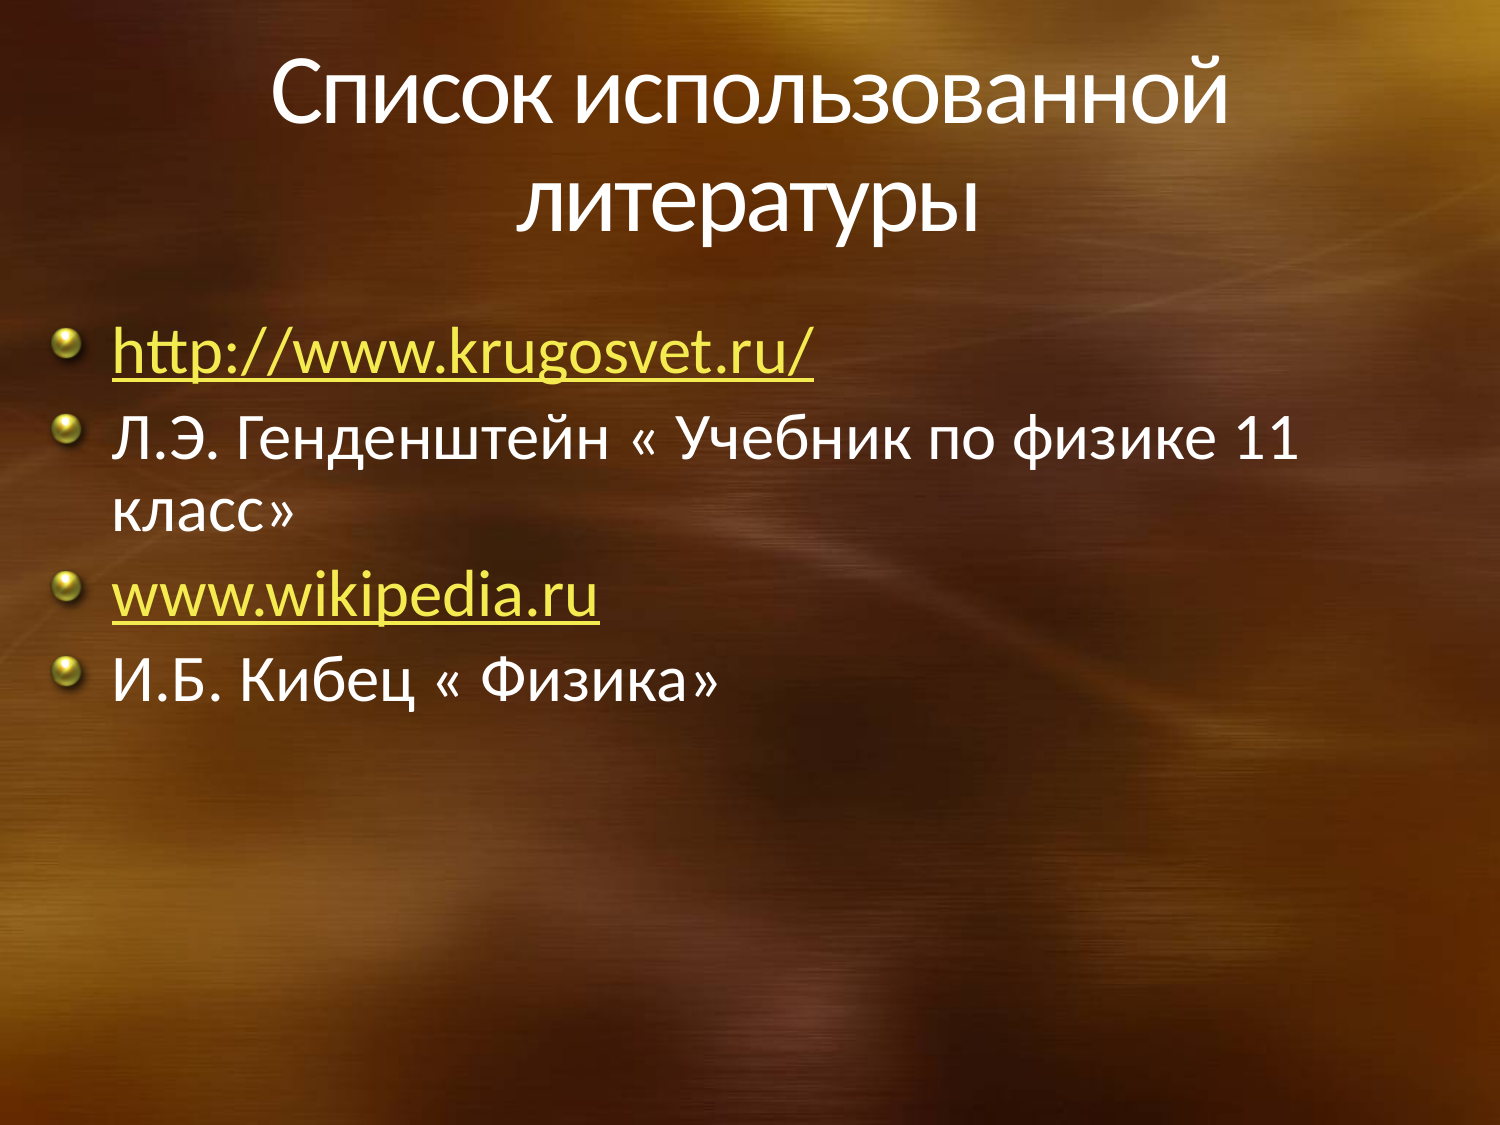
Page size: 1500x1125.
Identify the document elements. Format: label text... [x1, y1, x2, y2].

title Список использованной литературы [62, 37, 1438, 256]
list http://www.krugosvet.ru/ Л.Э. Генденштейн « Учебник по физике 11 класс» www.wikipedia.ru И.Б. Кибец « Физика» [46, 316, 1422, 995]
picture [0, 0, 1500, 1125]
